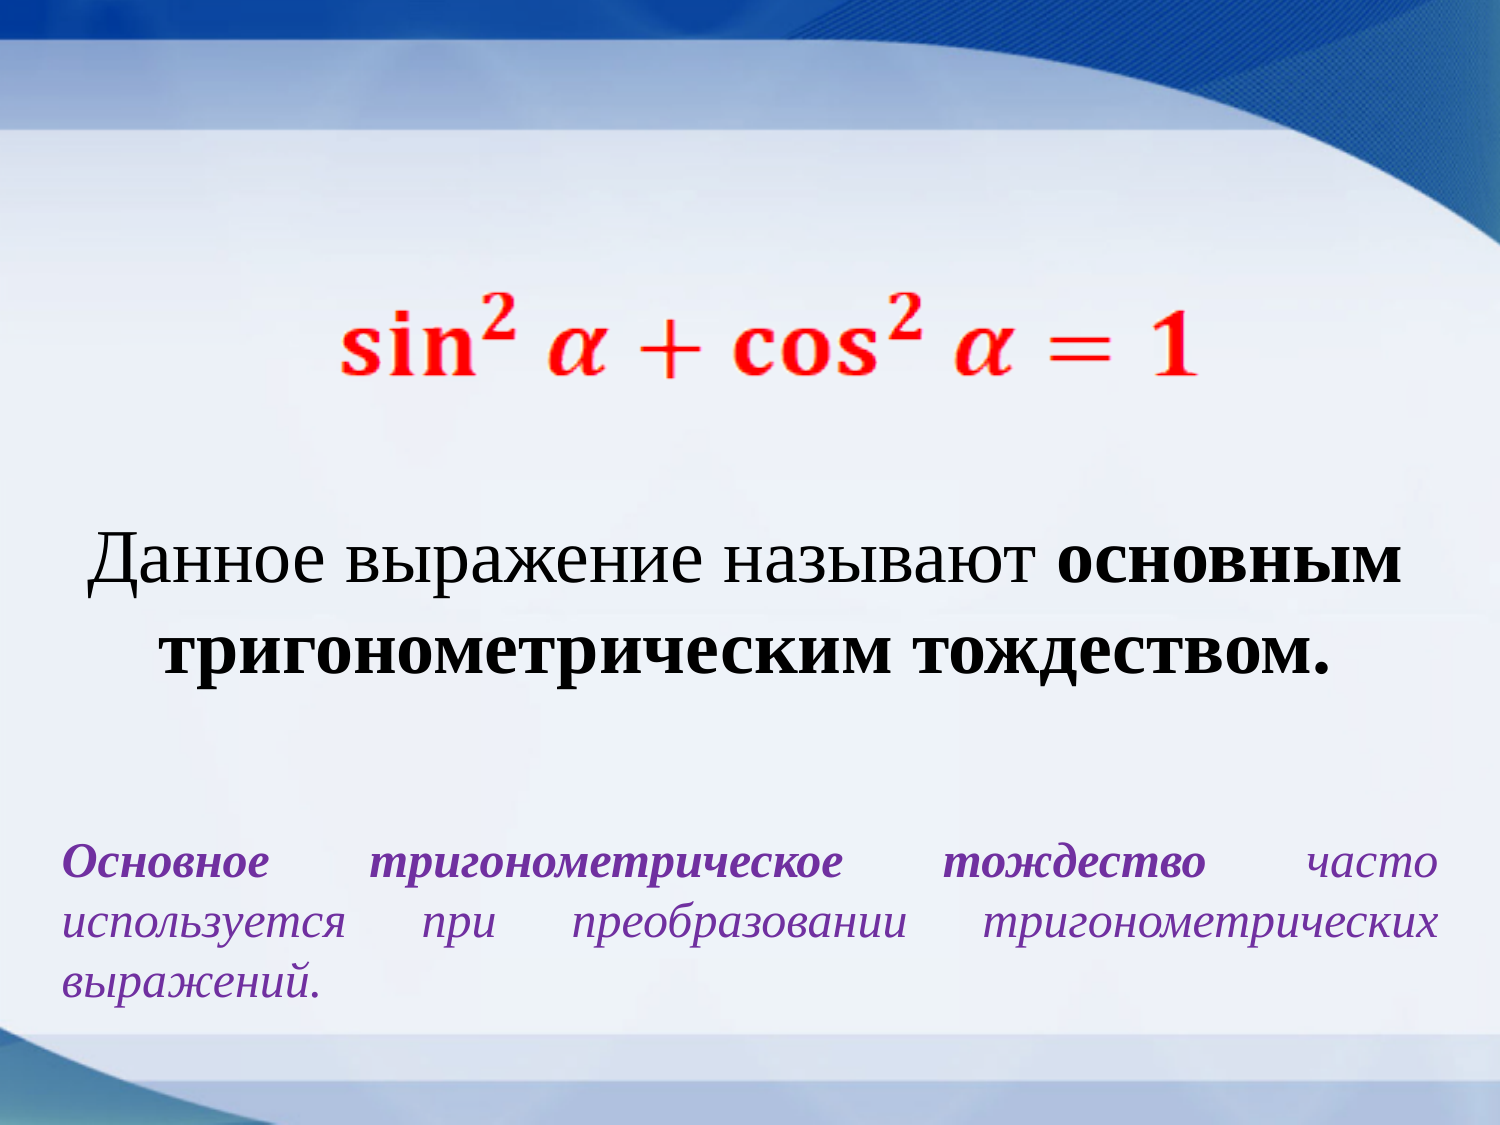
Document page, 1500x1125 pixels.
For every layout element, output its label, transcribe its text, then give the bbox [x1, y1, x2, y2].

text_box Основное тригонометрическое тождество часто используется при преобразовании тригонометрических выражений. [46, 820, 1454, 1015]
picture [0, 0, 1500, 1125]
title Данное выражение называют основным тригонометрическим тождеством. [70, 457, 1421, 739]
